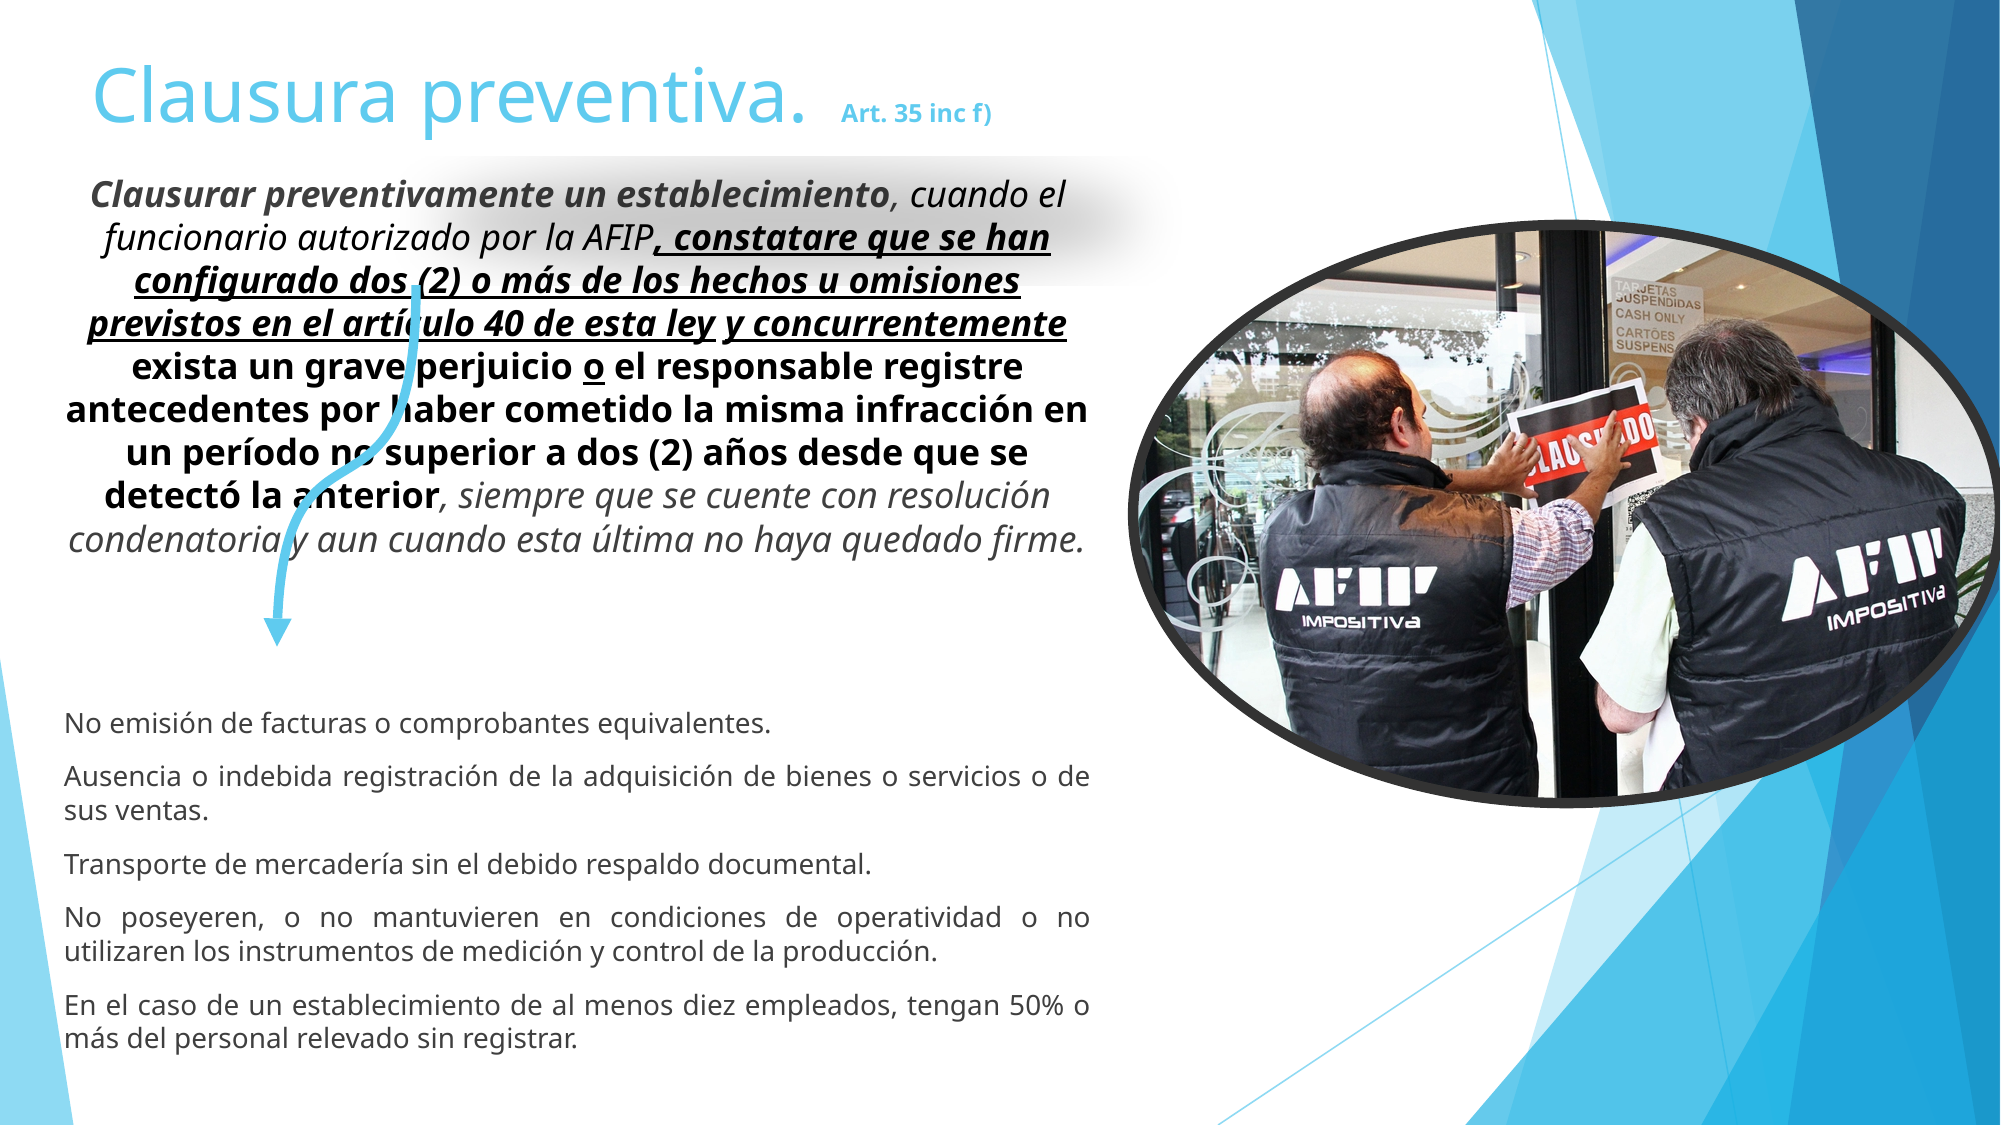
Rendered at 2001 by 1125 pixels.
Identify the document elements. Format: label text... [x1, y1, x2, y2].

picture [1132, 224, 2000, 804]
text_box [165, 395, 528, 536]
list Clausurar preventivamente un establecimiento, cuando el funcionario autorizado por la AFIP, constatare que se han configurado dos (2) o más de los hechos u omisiones previstos en el artículo 40 de esta ley y concurrentemente exista un grave perjuicio o el responsable registre antecedentes por haber cometido la misma infracción en un período no superior a dos (2) años desde que se detectó la anterior, siempre que se cuente con resolución condenatoria y aun cuando esta última no haya quedado firme. No emisión de facturas o comprobantes equivalentes. Ausencia o indebida registración de la adquisición de bienes o servicios o de sus ventas. Transporte de mercadería sin el debido respaldo documental. No poseyeren, o no mantuvieren en condiciones de operatividad o no utilizaren los instrumentos de medición y control de la producción. En el caso de un establecimiento de al menos diez empleados, tengan 50% o más del personal relevado sin registrar. [48, 163, 1107, 1103]
title Clausura preventiva. Art. 35 inc f) [76, 40, 1313, 163]
